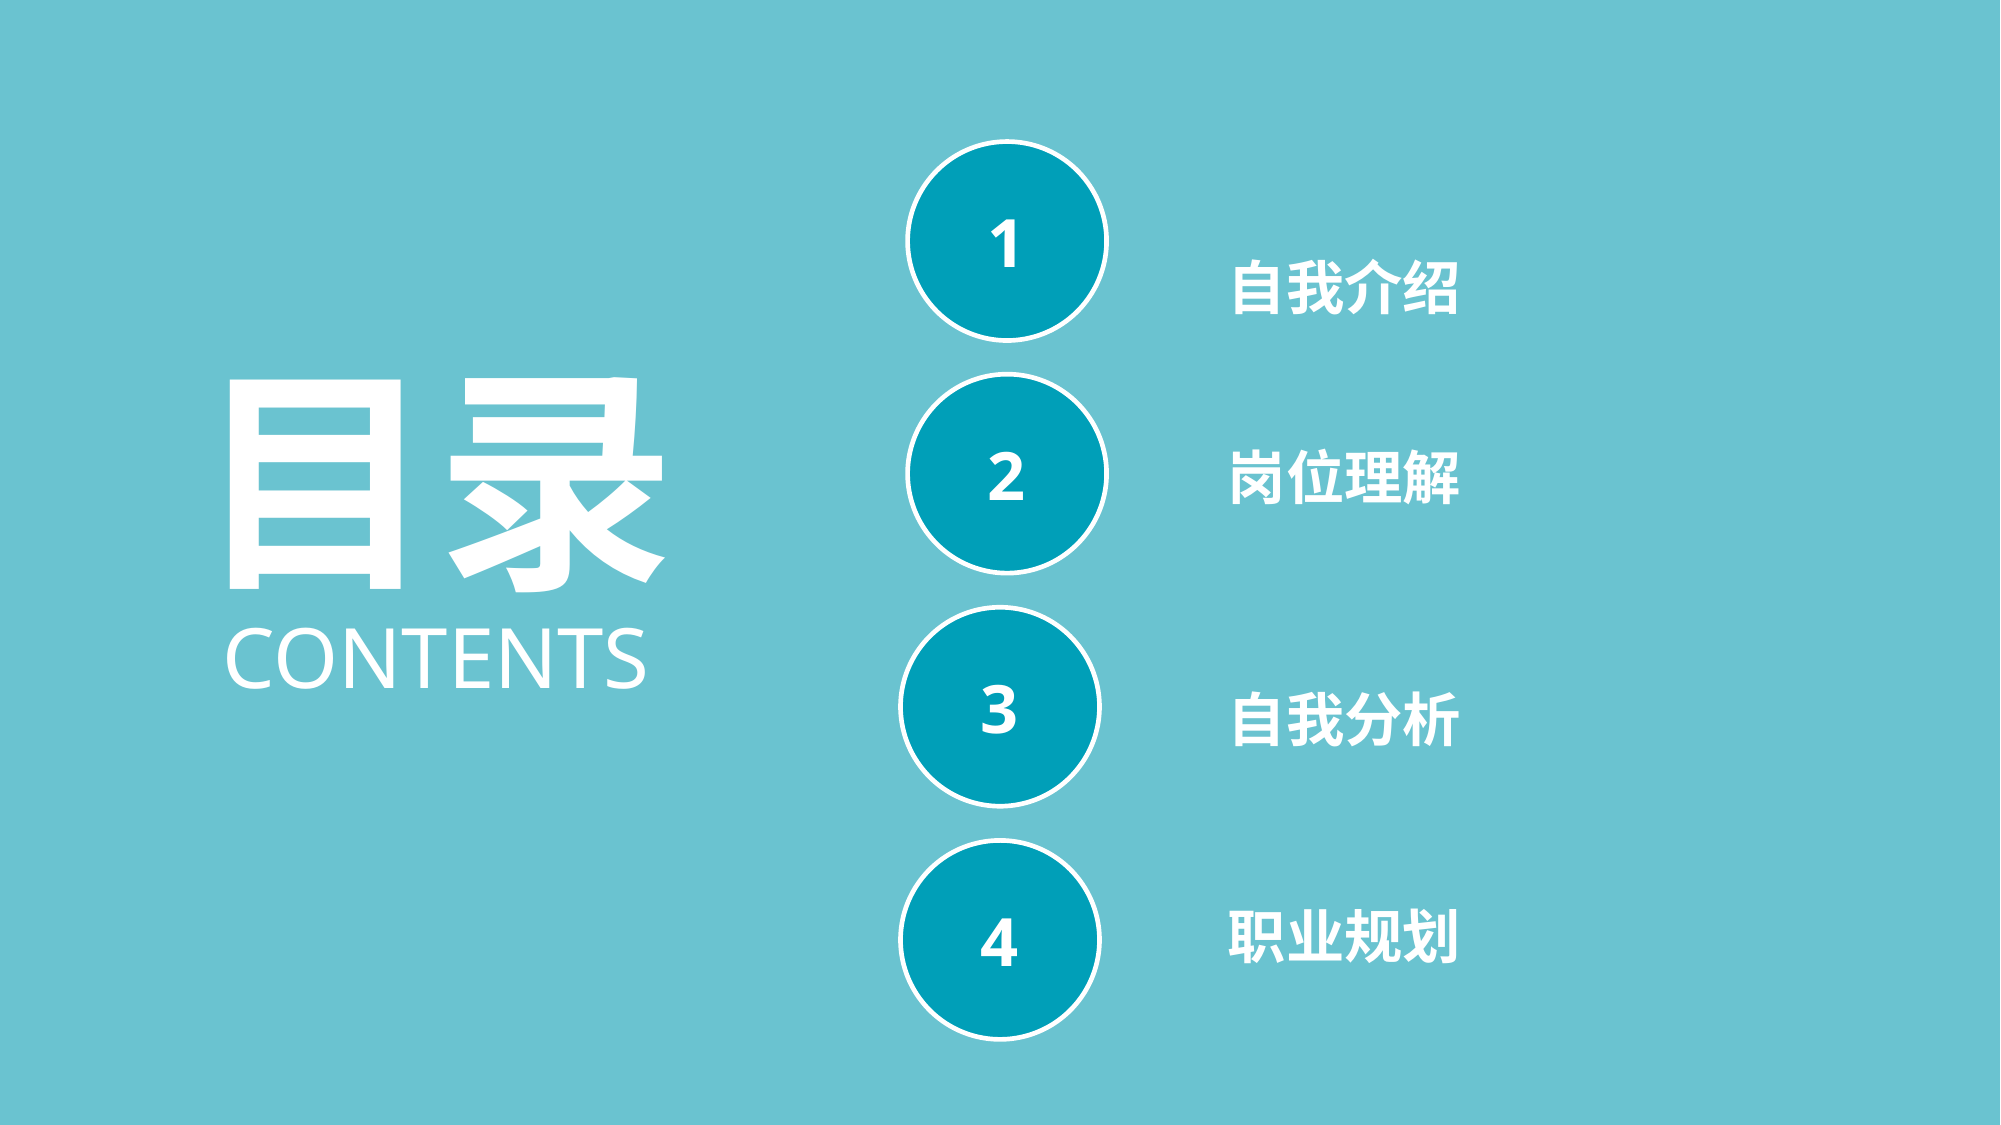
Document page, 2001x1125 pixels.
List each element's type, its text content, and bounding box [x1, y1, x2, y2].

text_box 自我介绍 [1213, 244, 1565, 329]
text_box 目录 [181, 323, 691, 626]
text_box 2 [907, 374, 1107, 574]
text_box 岗位理解 [1213, 434, 1565, 519]
text_box CONTENTS [207, 626, 665, 713]
text_box 自我分析 [1213, 675, 1565, 761]
text_box 职业规划 [1213, 892, 1565, 978]
text_box 1 [907, 141, 1107, 341]
text_box 4 [900, 840, 1100, 1040]
text_box 3 [900, 607, 1100, 807]
